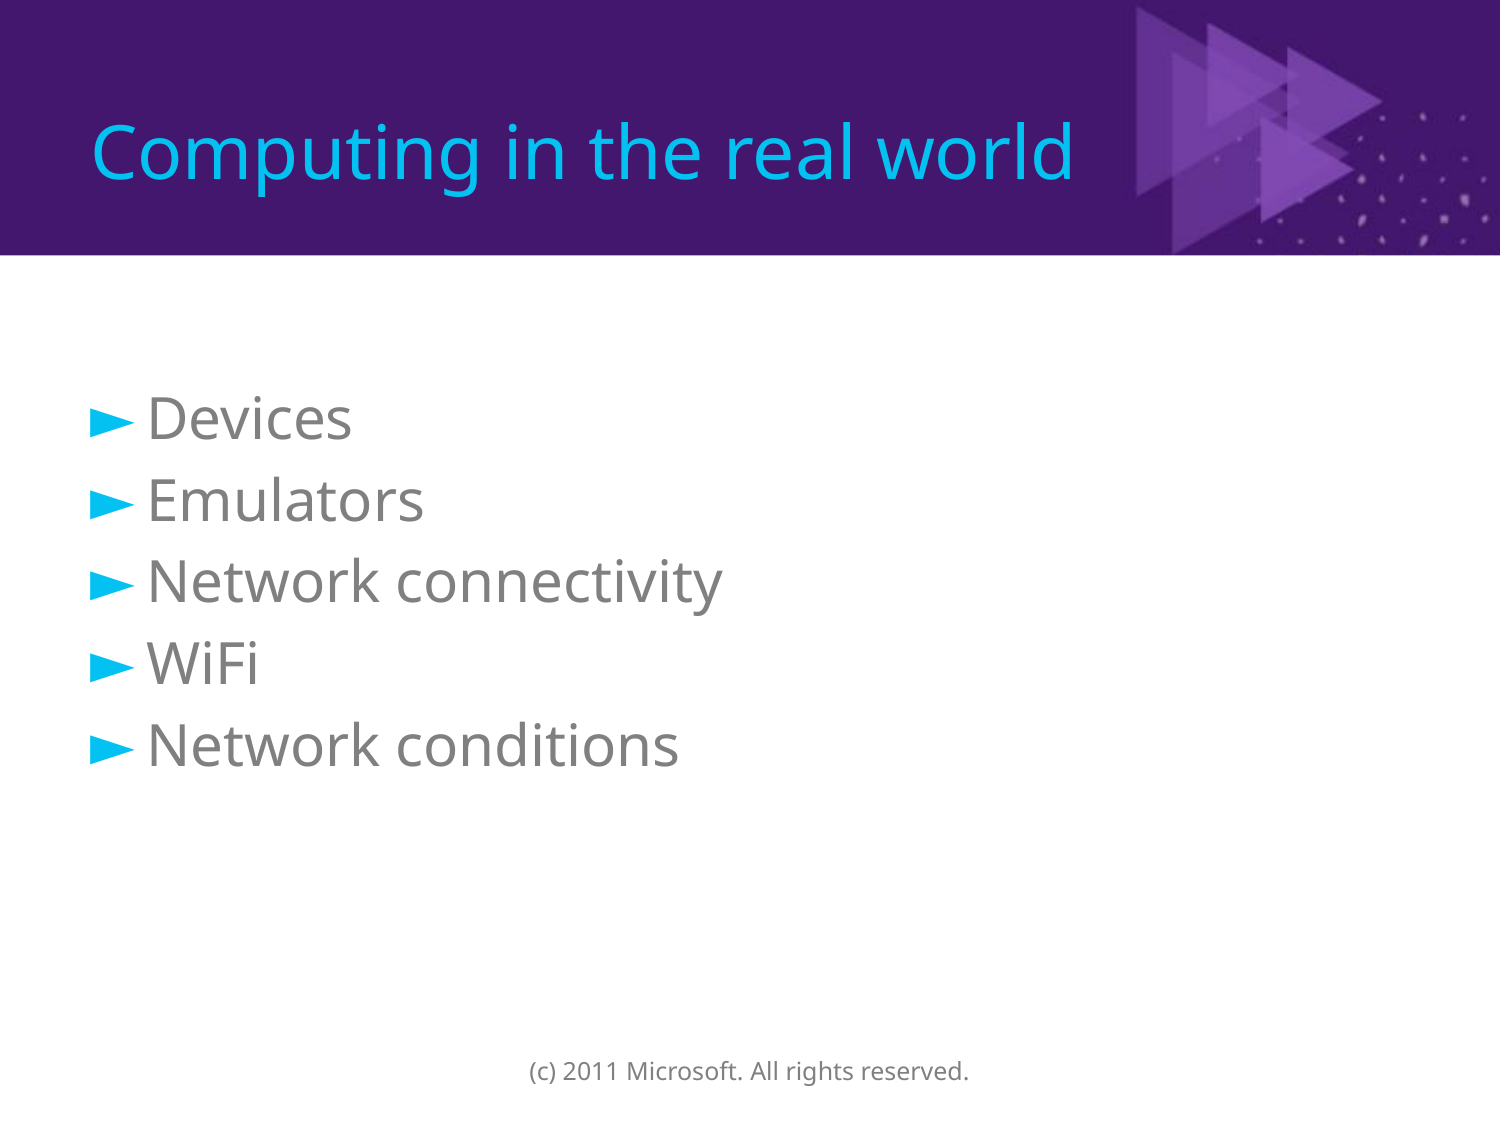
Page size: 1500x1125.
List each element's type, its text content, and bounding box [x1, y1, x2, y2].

footer (c) 2011 Microsoft. All rights reserved. [512, 1042, 988, 1103]
title Computing in the real world [75, 56, 1425, 244]
list Devices Emulators Network connectivity WiFi Network conditions [75, 373, 1425, 1005]
picture [0, 0, 1500, 255]
